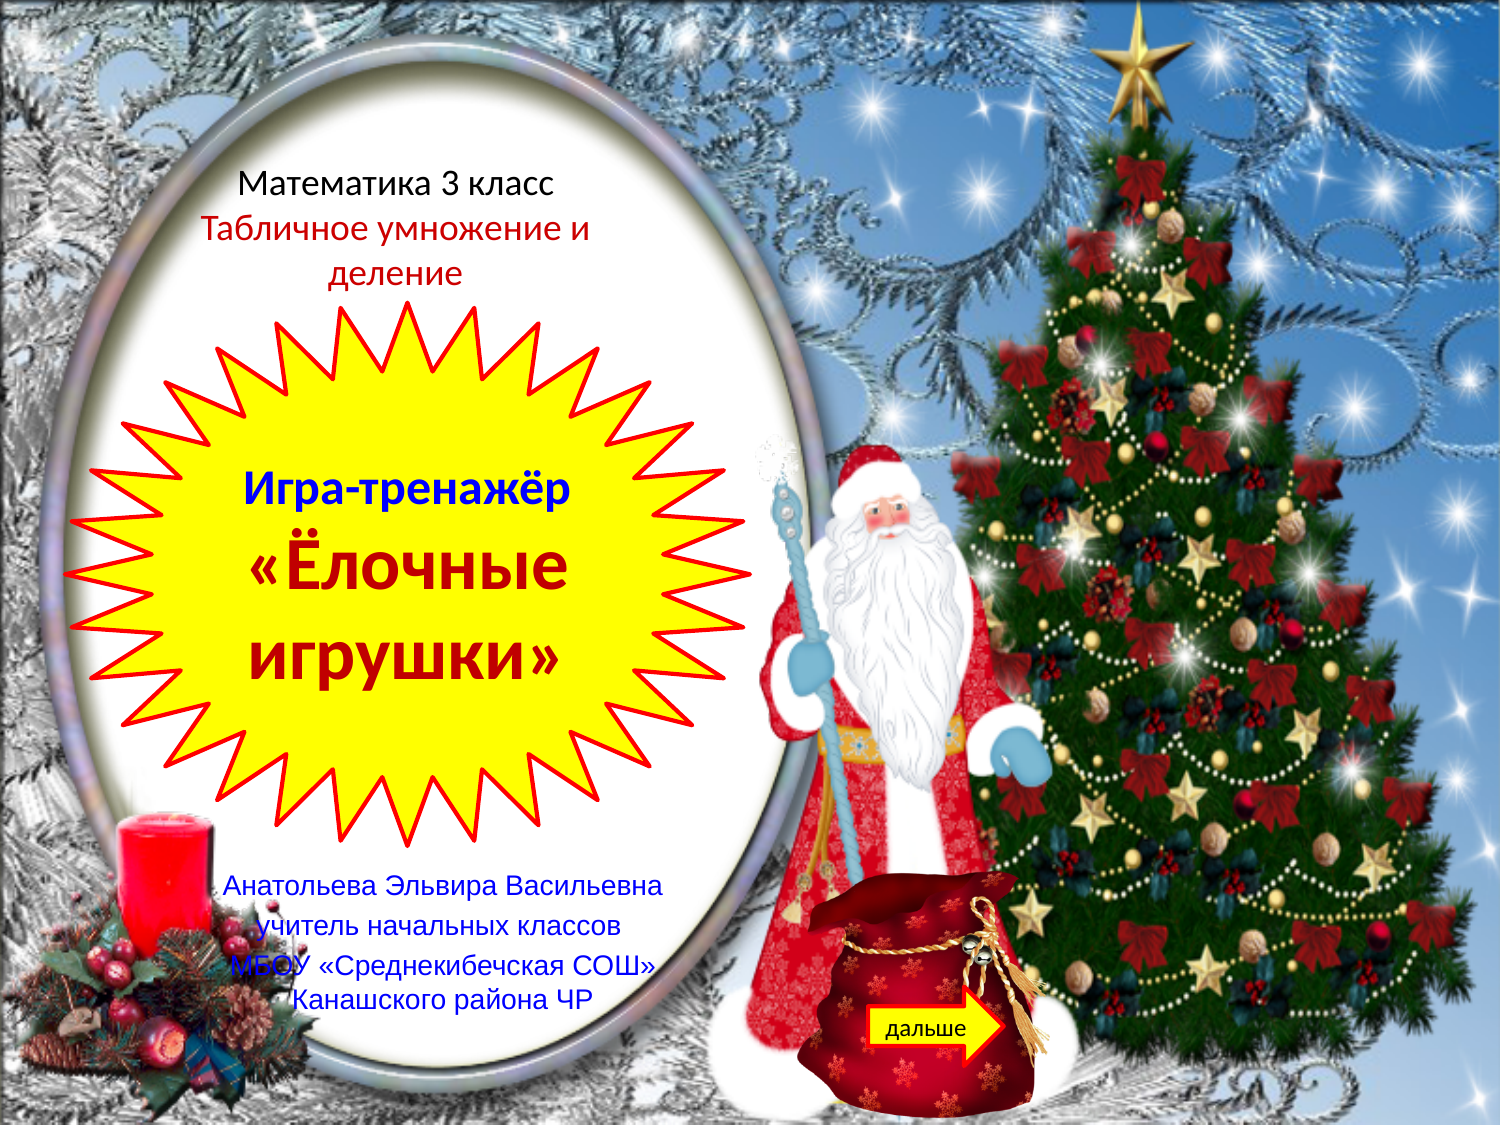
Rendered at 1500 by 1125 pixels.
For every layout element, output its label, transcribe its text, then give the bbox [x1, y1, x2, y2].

text_box Математика 3 класс Табличное умножение и деление [123, 150, 668, 301]
text_box Игра-тренажёр «Ёлочные игрушки» [62, 300, 753, 849]
subtitle Анатольева Эльвира Васильевна учитель начальных классов МБОУ «Среднекибечская СОШ» Канашского района ЧР [159, 810, 727, 1024]
picture [0, 0, 1500, 1125]
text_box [796, 870, 1050, 1119]
